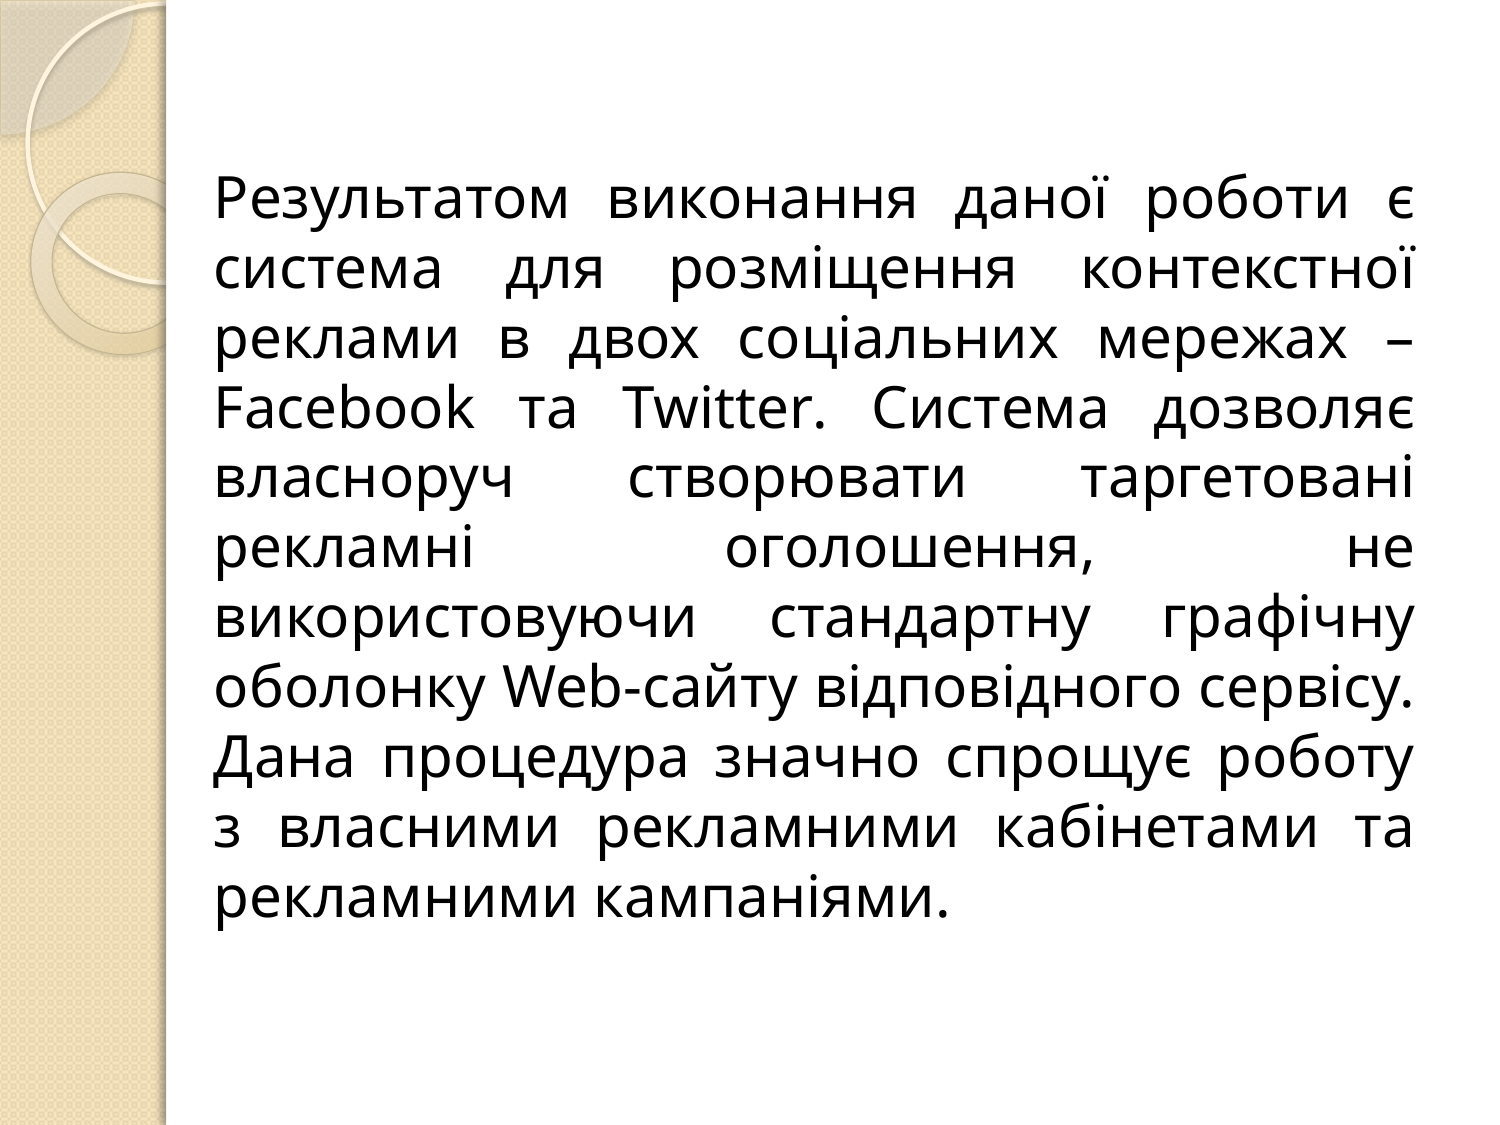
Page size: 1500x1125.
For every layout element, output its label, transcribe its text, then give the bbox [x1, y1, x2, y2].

text_box Результатом виконання даної роботи є система для розміщення контекстної реклами в двох соціальних мережах – Facebook та Twitter. Система дозволяє власноруч створювати таргетовані рекламні оголошення, не використовуючи стандартну графічну оболонку Web-сайту відповідного сервісу. Дана процедура значно спрощує роботу з власними рекламними кабінетами та рекламними кампаніями. [199, 152, 1430, 937]
